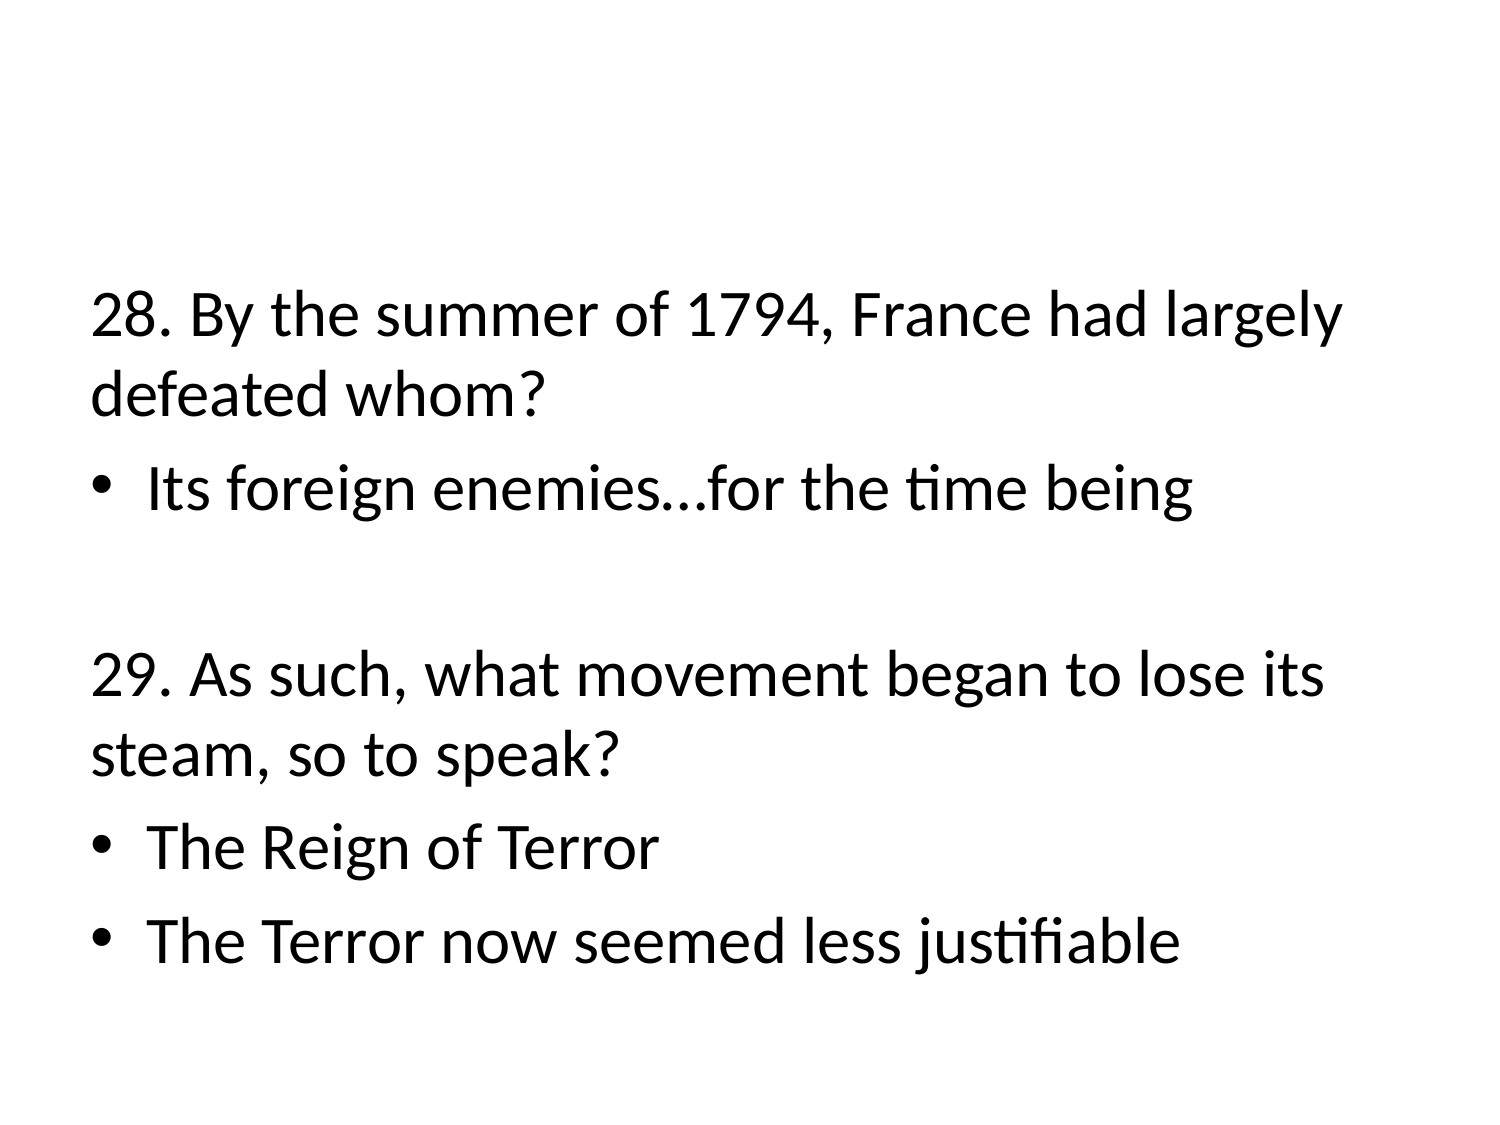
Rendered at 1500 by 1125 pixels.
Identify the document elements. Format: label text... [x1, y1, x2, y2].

list 28. By the summer of 1794, France had largely defeated whom? Its foreign enemies…for the time being 29. As such, what movement began to lose its steam, so to speak? The Reign of Terror The Terror now seemed less justifiable [75, 262, 1425, 1005]
